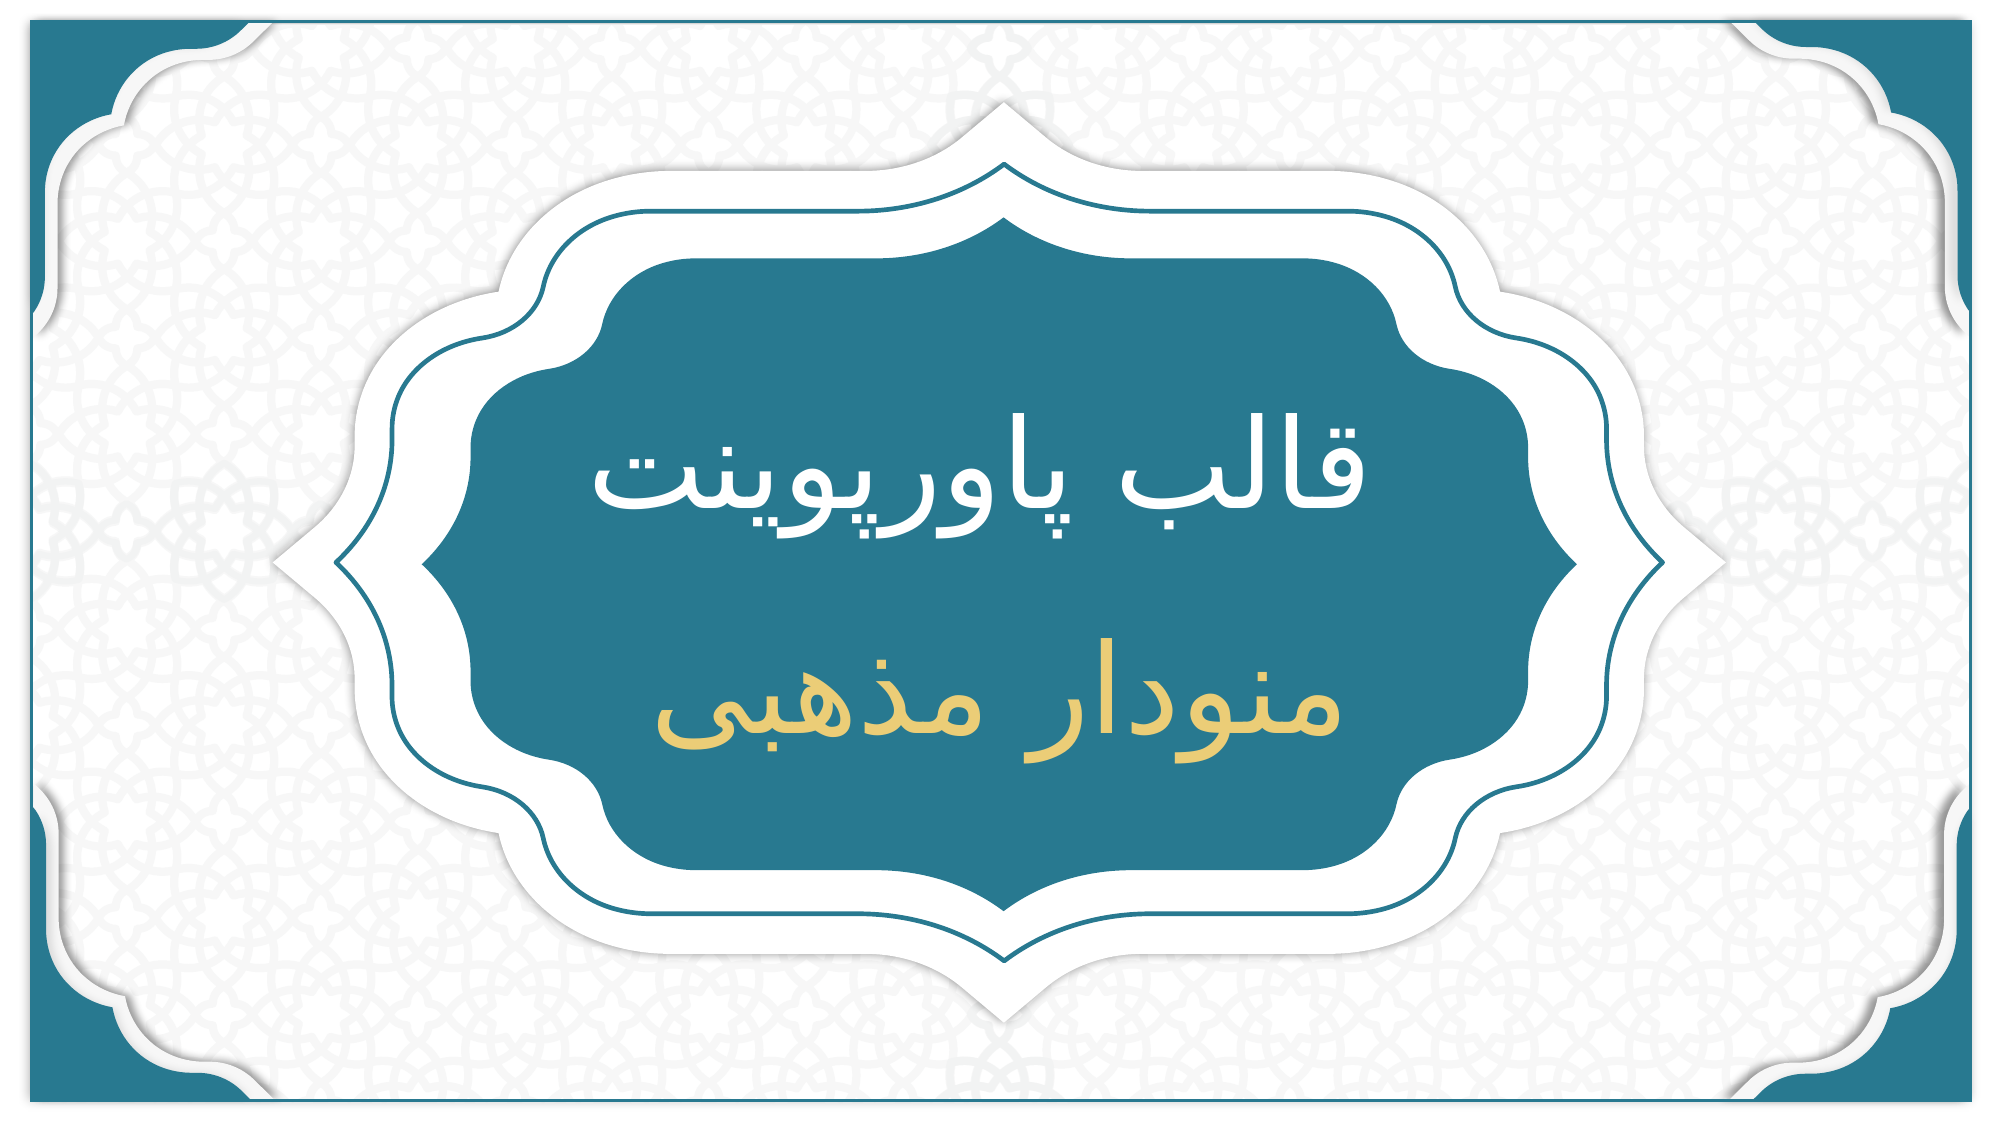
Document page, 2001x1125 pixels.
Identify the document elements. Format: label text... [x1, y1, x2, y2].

text_box قالب پاورپوینت منودار مذهبی [425, 301, 1575, 766]
